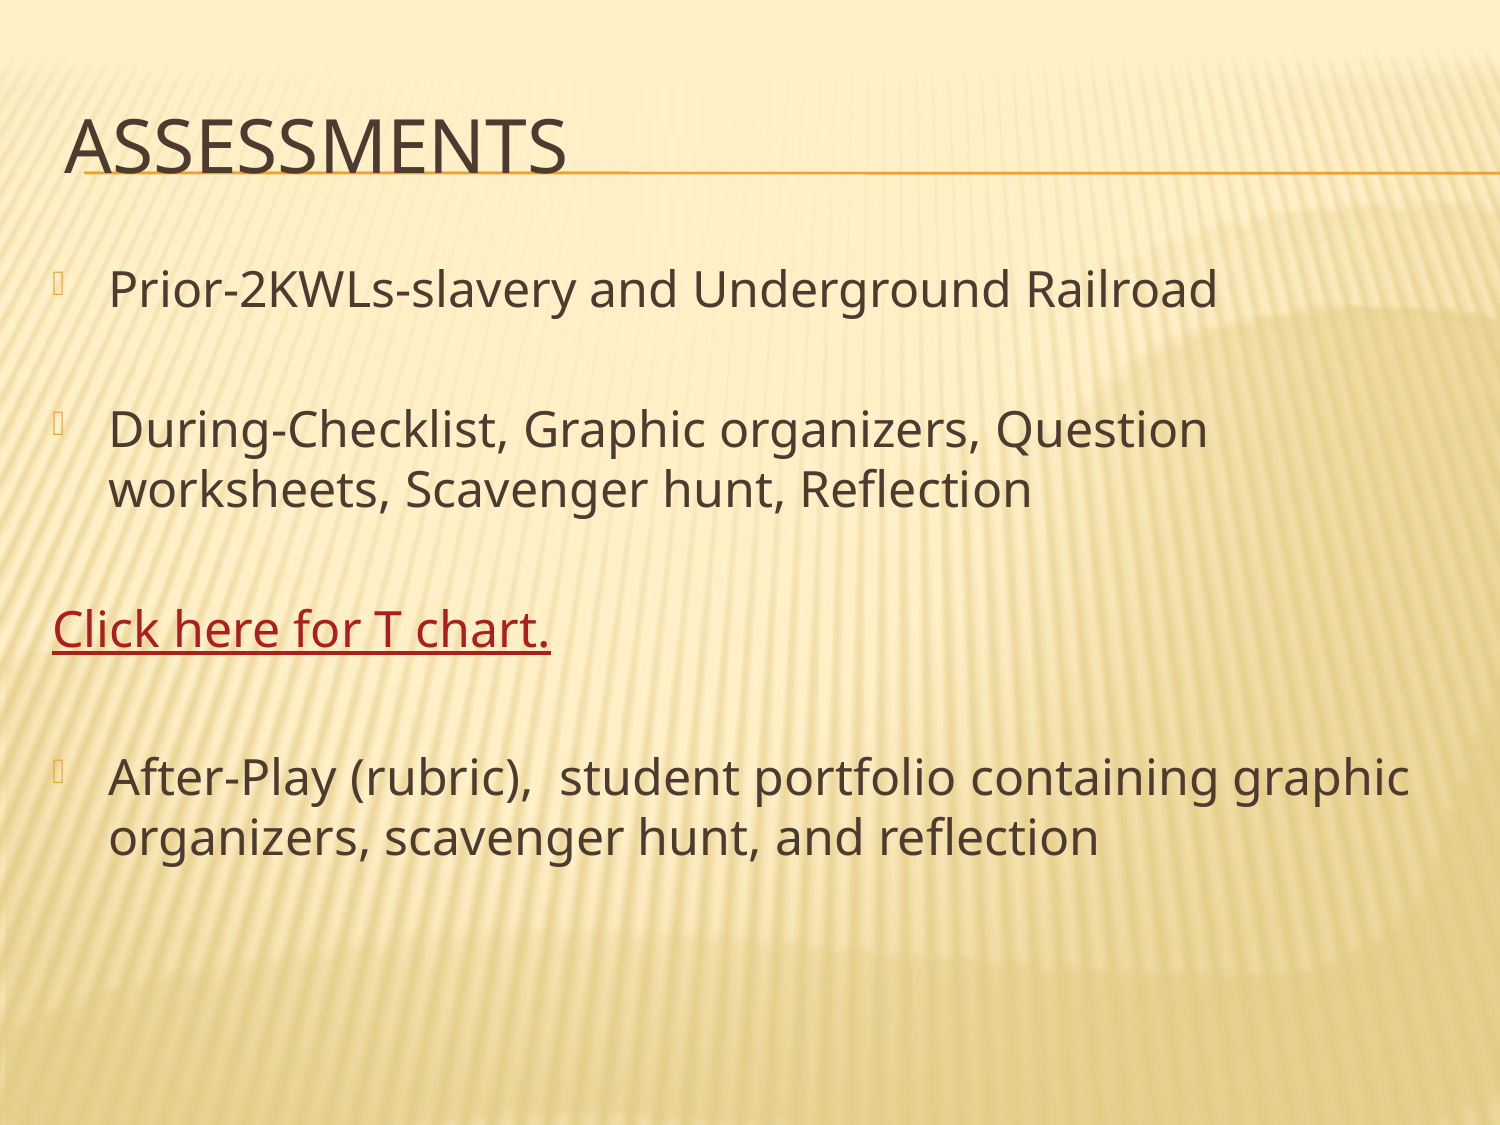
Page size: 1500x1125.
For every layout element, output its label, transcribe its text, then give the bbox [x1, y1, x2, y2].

list Prior-2KWLs-slavery and Underground Railroad During-Checklist, Graphic organizers, Question worksheets, Scavenger hunt, Reflection Click here for T chart. After-Play (rubric), student portfolio containing graphic organizers, scavenger hunt, and reflection [37, 249, 1463, 993]
title Assessments [50, 75, 1475, 213]
